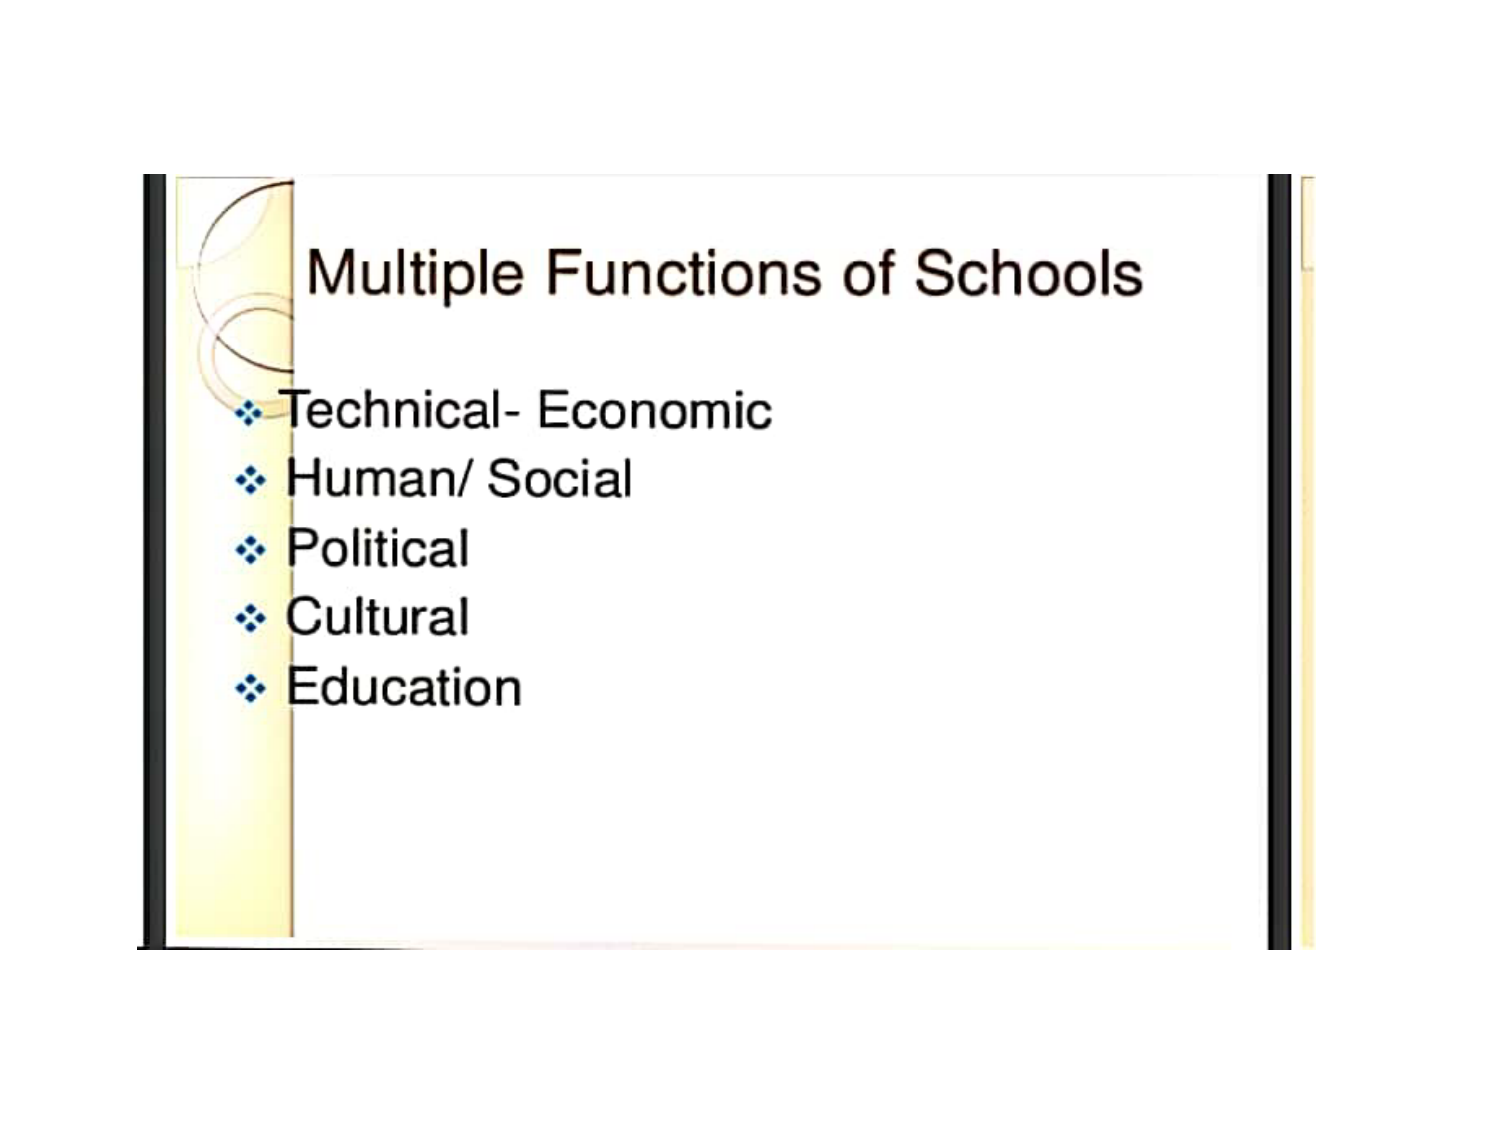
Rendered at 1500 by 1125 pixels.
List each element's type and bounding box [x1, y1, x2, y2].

picture [137, 174, 1316, 951]
